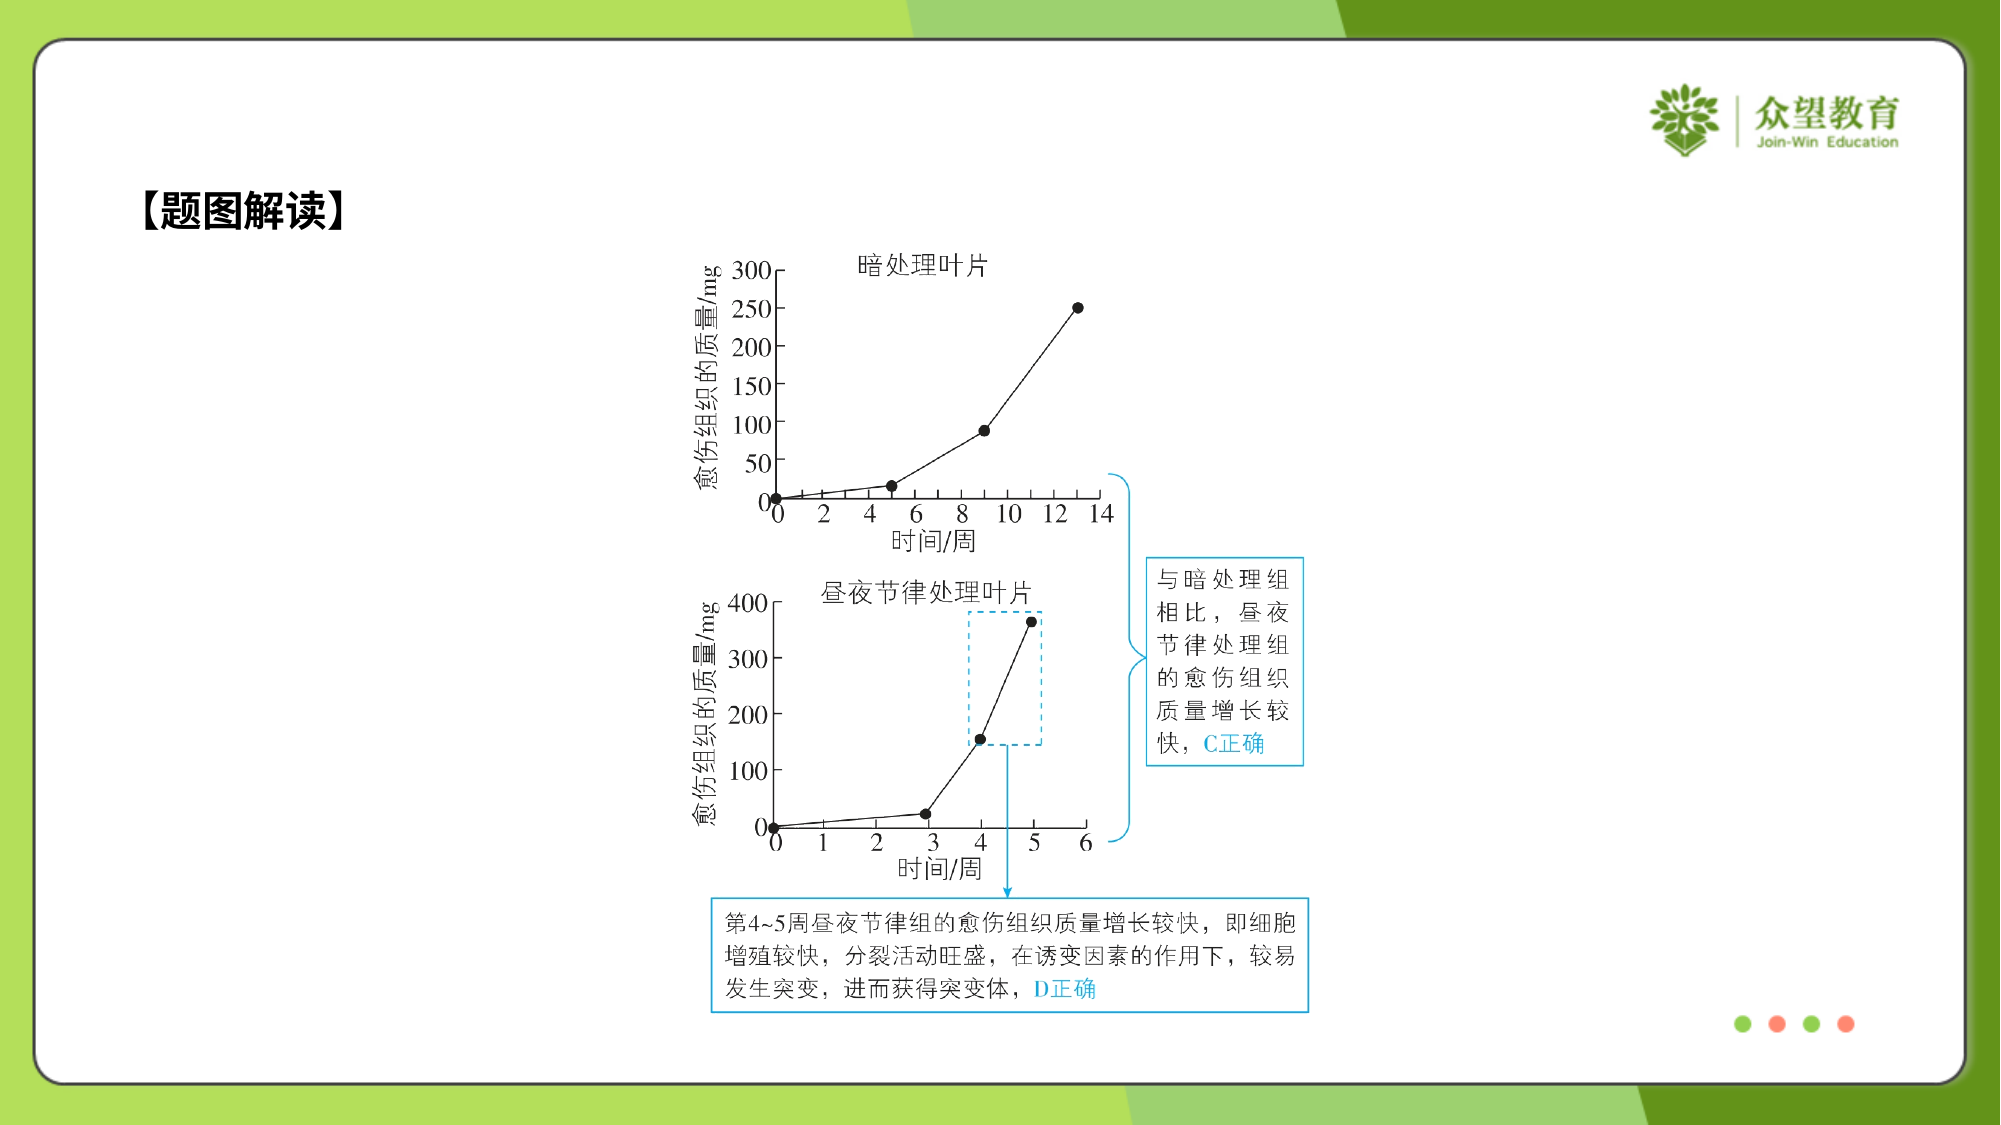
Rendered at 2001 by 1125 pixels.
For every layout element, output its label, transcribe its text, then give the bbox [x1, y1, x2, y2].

picture [0, 0, 2000, 1125]
text_box 【题图解读】 [118, 159, 1883, 227]
